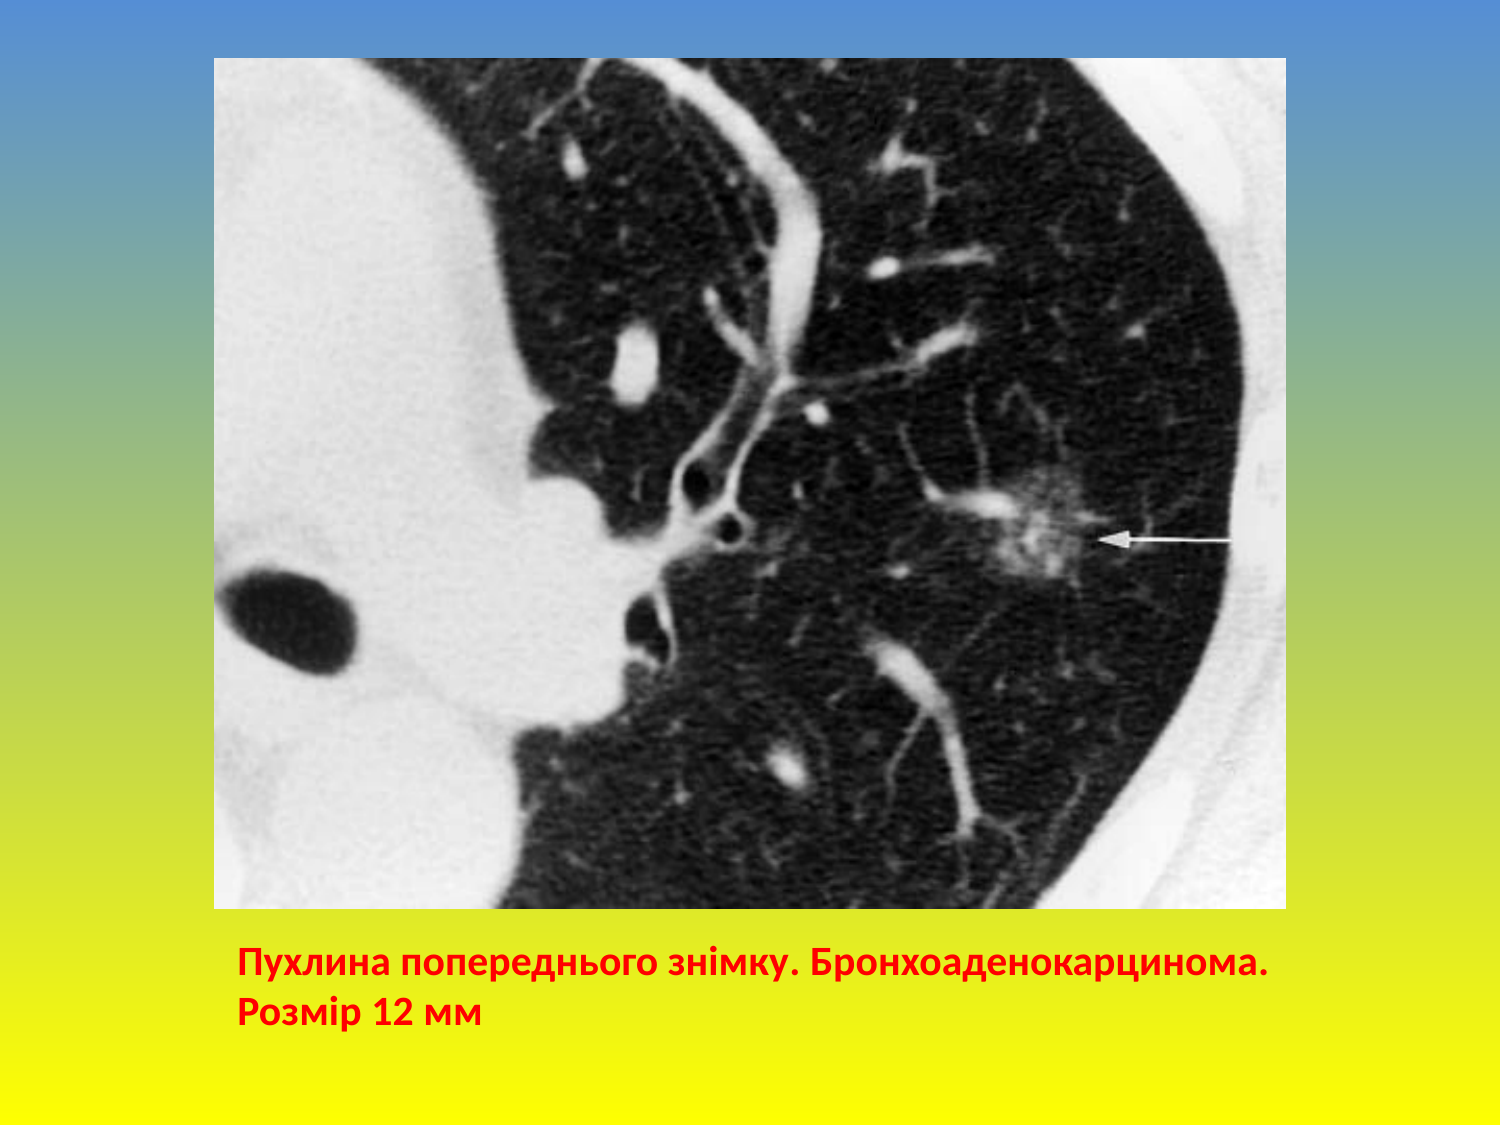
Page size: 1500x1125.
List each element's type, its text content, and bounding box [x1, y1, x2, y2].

picture [214, 58, 1286, 909]
text_box Пухлина попереднього знімку. Бронхоаденокарцинома. Розмір 12 мм [222, 926, 1395, 1042]
